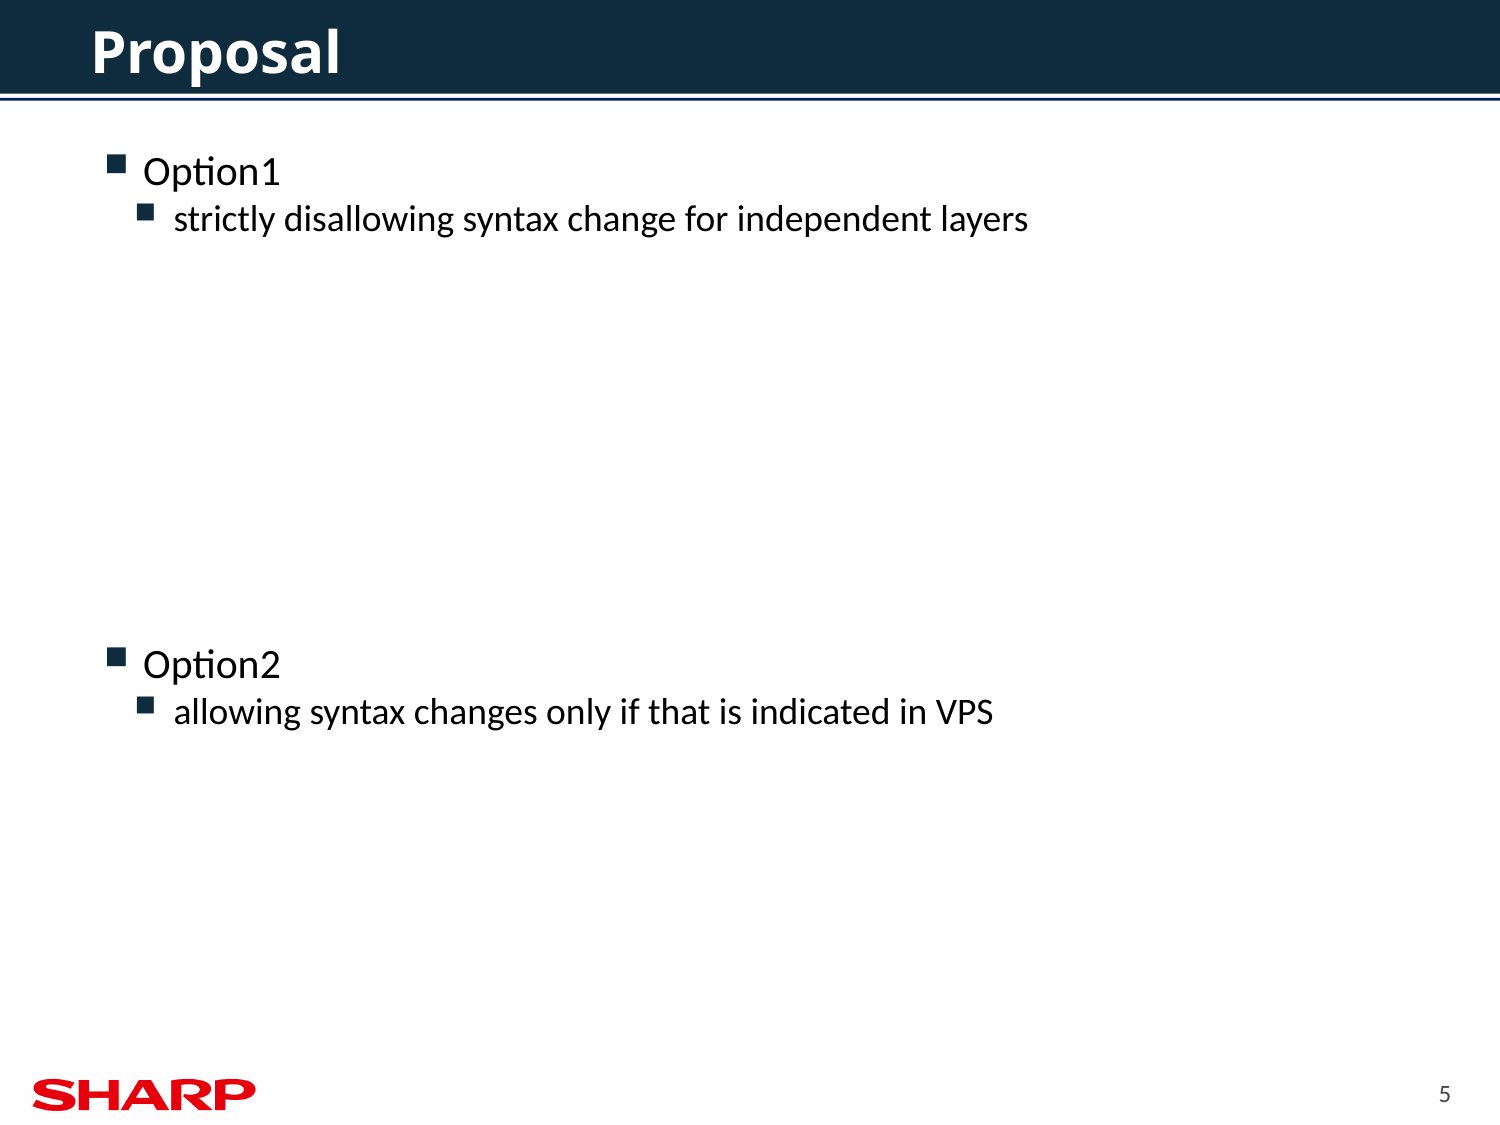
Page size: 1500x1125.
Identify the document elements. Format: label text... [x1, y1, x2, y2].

slide_number 5 [1345, 1062, 1467, 1108]
picture [17, 1064, 271, 1125]
list Option1 strictly disallowing syntax change for independent layers Option2 allowing syntax changes only if that is indicated in VPS [74, 128, 1426, 1051]
title Proposal [74, 15, 1426, 85]
